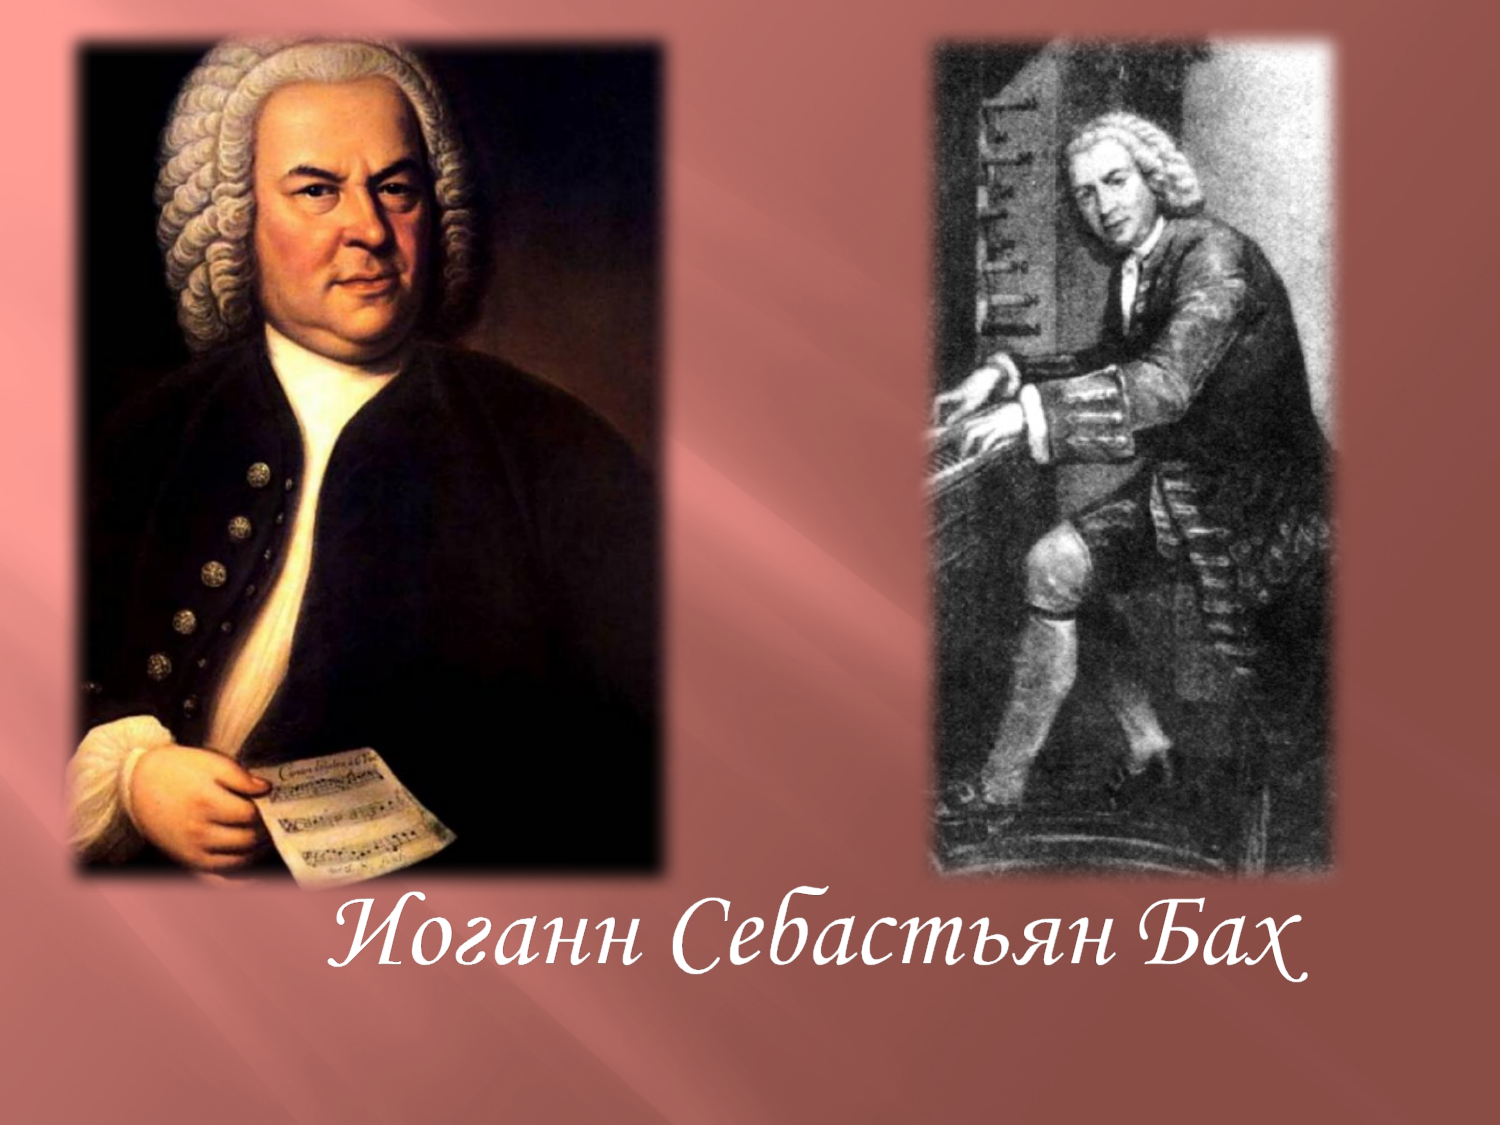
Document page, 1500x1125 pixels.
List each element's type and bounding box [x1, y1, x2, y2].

picture [58, 23, 1358, 1071]
